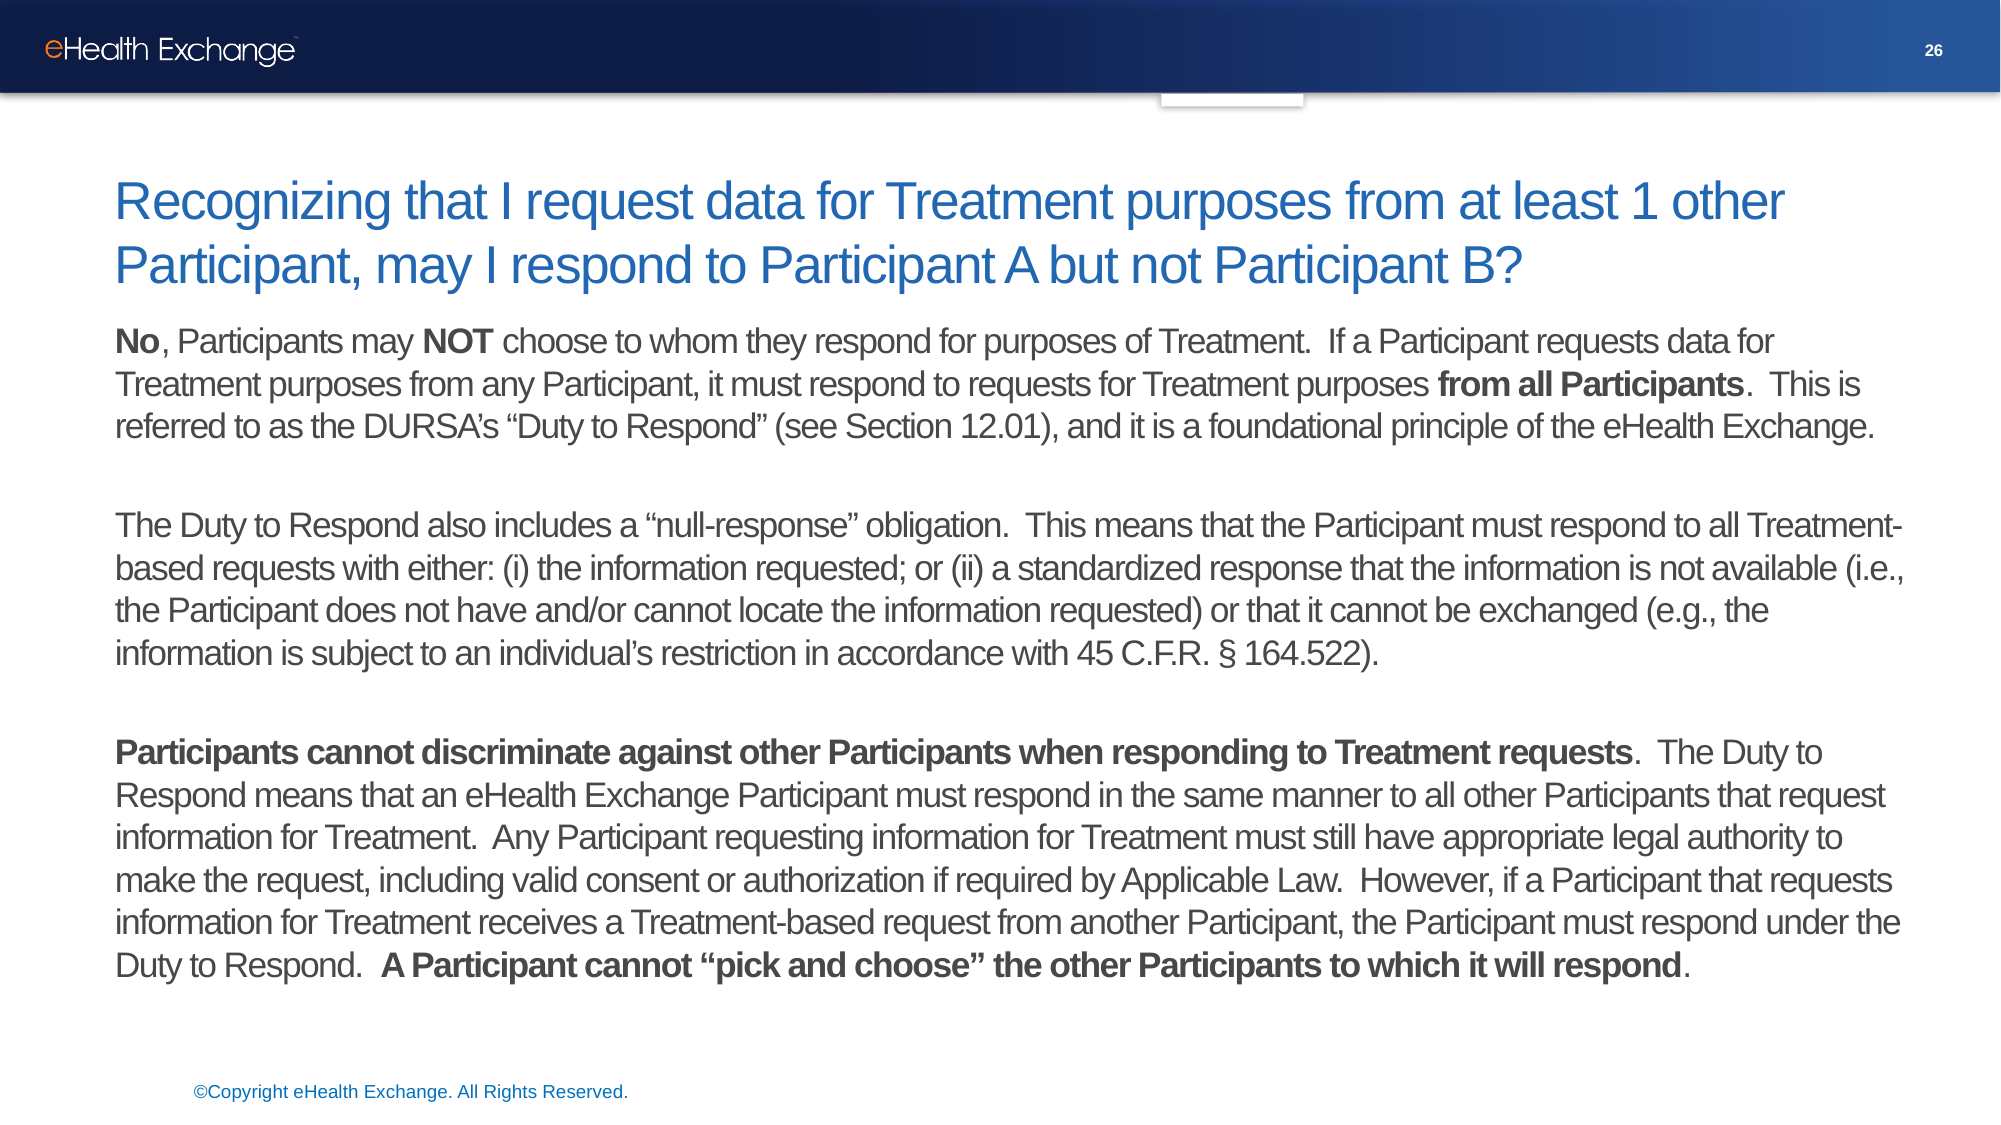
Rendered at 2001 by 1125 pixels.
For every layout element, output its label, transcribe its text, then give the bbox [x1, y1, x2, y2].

slide_number 26 [1891, 32, 1958, 93]
footer ©Copyright eHealth Exchange. All Rights Reserved. [178, 1057, 978, 1125]
list No, Participants may NOT choose to whom they respond for purposes of Treatment. If a Participant requests data for Treatment purposes from any Participant, it must respond to requests for Treatment purposes from all Participants. This is referred to as the DURSA’s “Duty to Respond” (see Section 12.01), and it is a foundational principle of the eHealth Exchange. The Duty to Respond also includes a “null-response” obligation. This means that the Participant must respond to all Treatment-based requests with either: (i) the information requested; or (ii) a standardized response that the information is not available (i.e., the Participant does not have and/or cannot locate the information requested) or that it cannot be exchanged (e.g., the information is subject to an individual’s restriction in accordance with 45 C.F.R. § 164.522). Participants cannot discriminate against other Participants when responding to Treatment requests. The Duty to Respond means that an eHealth Exchange Participant must respond in the same manner to all other Participants that request information for Treatment. Any Participant requesting information for Treatment must still have appropriate legal authority to make the request, including valid consent or authorization if required by Applicable Law. However, if a Participant that requests information for Treatment receives a Treatment-based request from another Participant, the Participant must respond under the Duty to Respond. A Participant cannot “pick and choose” the other Participants to which it will respond. [99, 310, 1936, 986]
picture [15, 21, 316, 82]
title Recognizing that I request data for Treatment purposes from at least 1 other Participant, may I respond to Participant A but not Participant B? [99, 159, 1900, 305]
